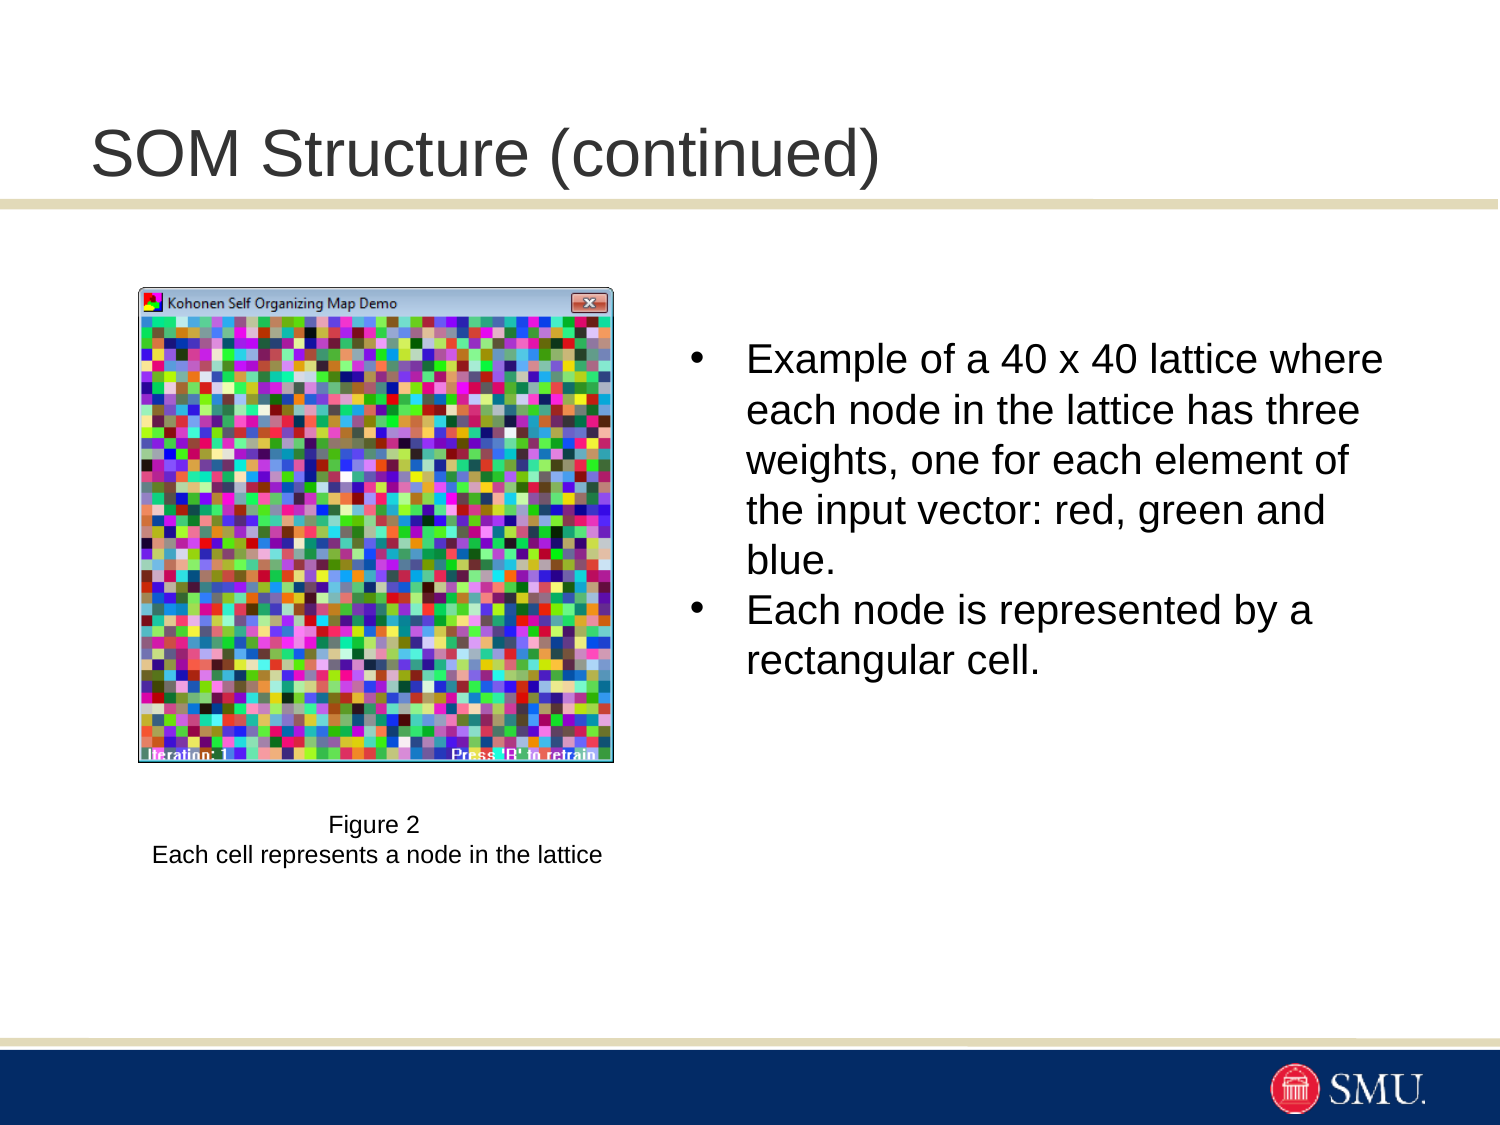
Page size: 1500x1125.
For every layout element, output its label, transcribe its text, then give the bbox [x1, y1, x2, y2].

picture [1270, 1063, 1425, 1114]
title SOM Structure (continued) [75, 9, 1425, 198]
picture [138, 287, 614, 763]
text_box Figure 2 Each cell represents a node in the lattice [136, 801, 619, 907]
text_box Example of a 40 x 40 lattice where each node in the lattice has three weights, one for each element of the input vector: red, green and blue. Each node is represented by a rectangular cell. [674, 324, 1413, 690]
